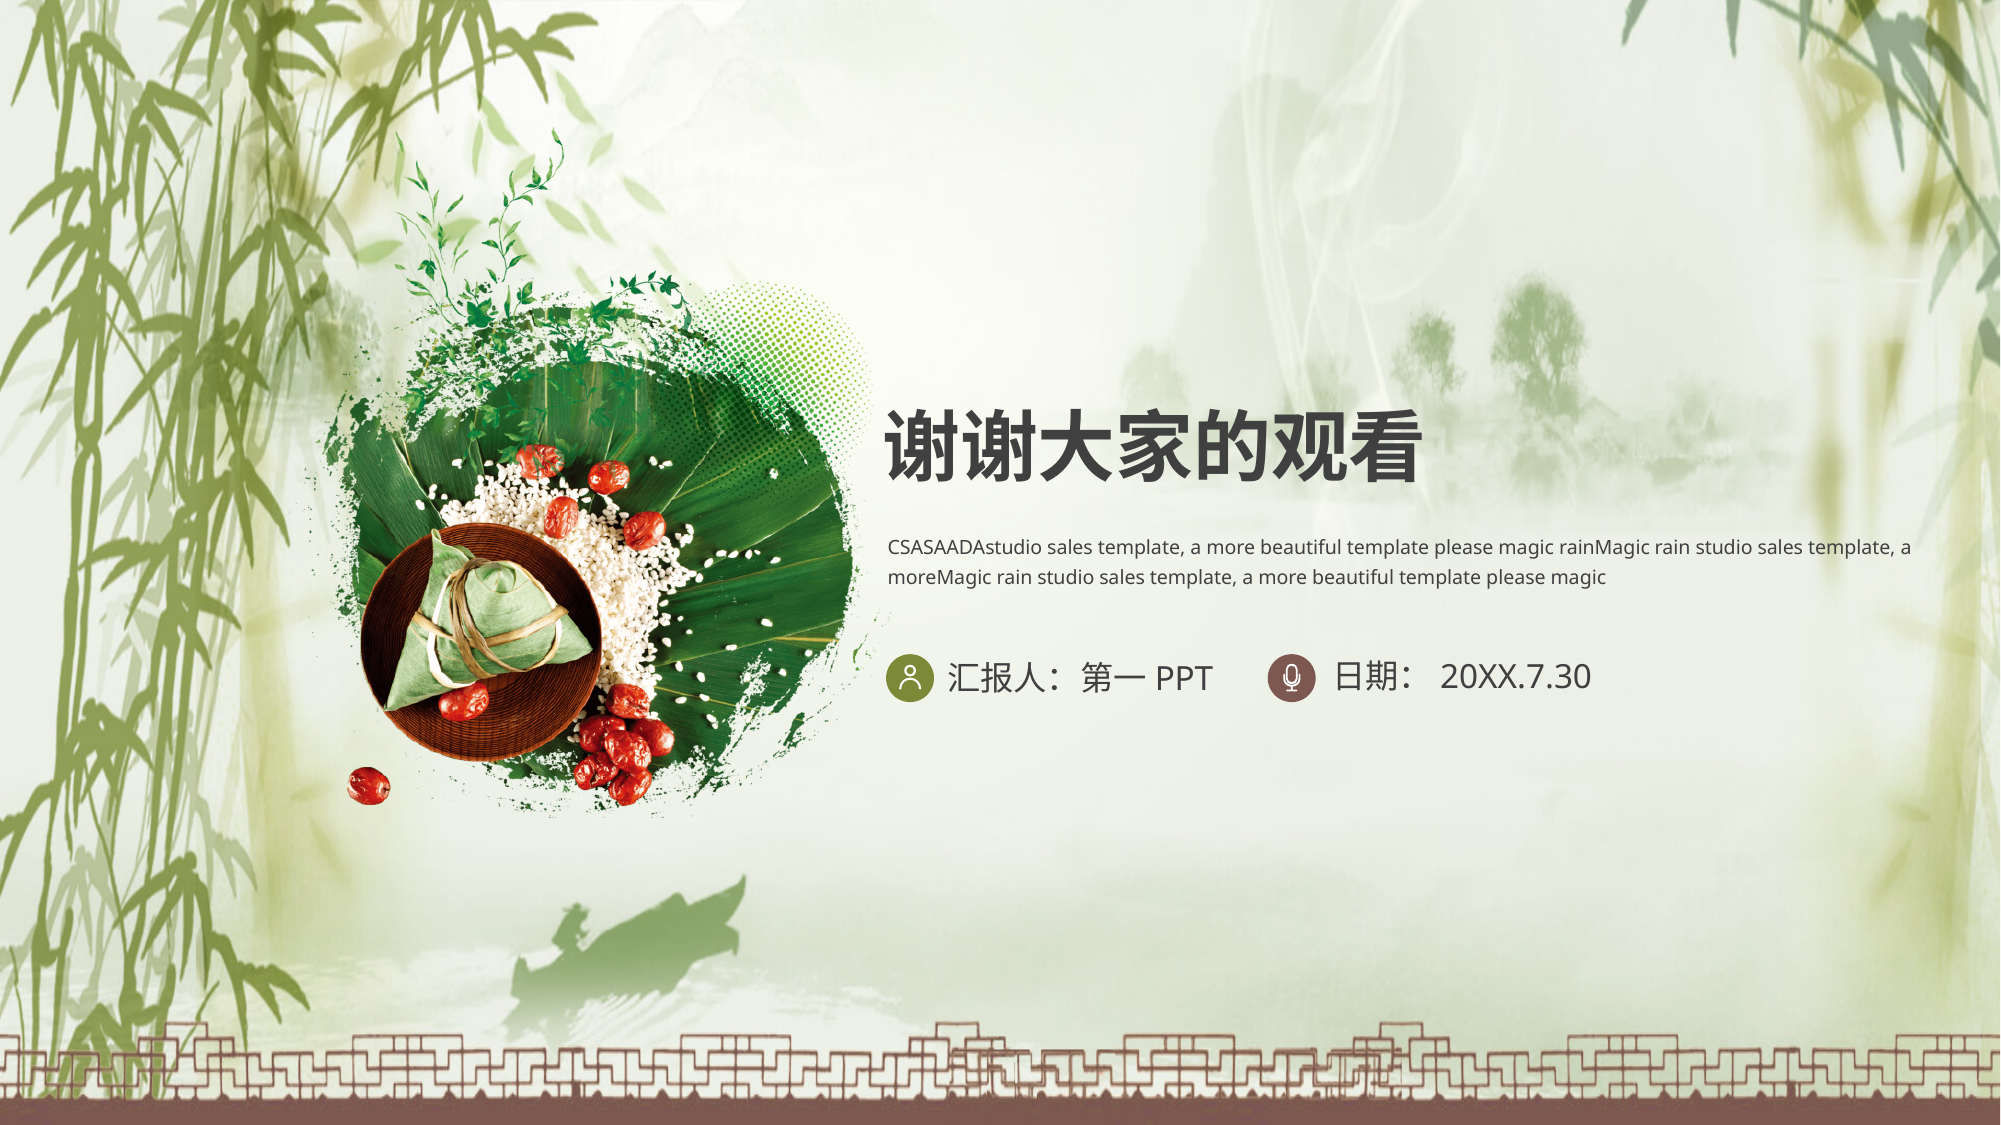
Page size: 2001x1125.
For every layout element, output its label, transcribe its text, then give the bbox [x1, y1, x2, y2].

picture [0, 0, 2001, 1125]
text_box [1267, 654, 1316, 703]
text_box 汇报人：第一PPT [980, 649, 1228, 704]
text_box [886, 654, 934, 703]
text_box 日期：20XX.7.30 [1317, 647, 1608, 703]
text_box CSASAADAstudio sales template, a more beautiful template please magic rainMagic rain studio sales template, a moreMagic rain studio sales template, a more beautiful template please magic [980, 518, 1956, 599]
text_box 谢谢大家的观看 [980, 390, 2000, 499]
